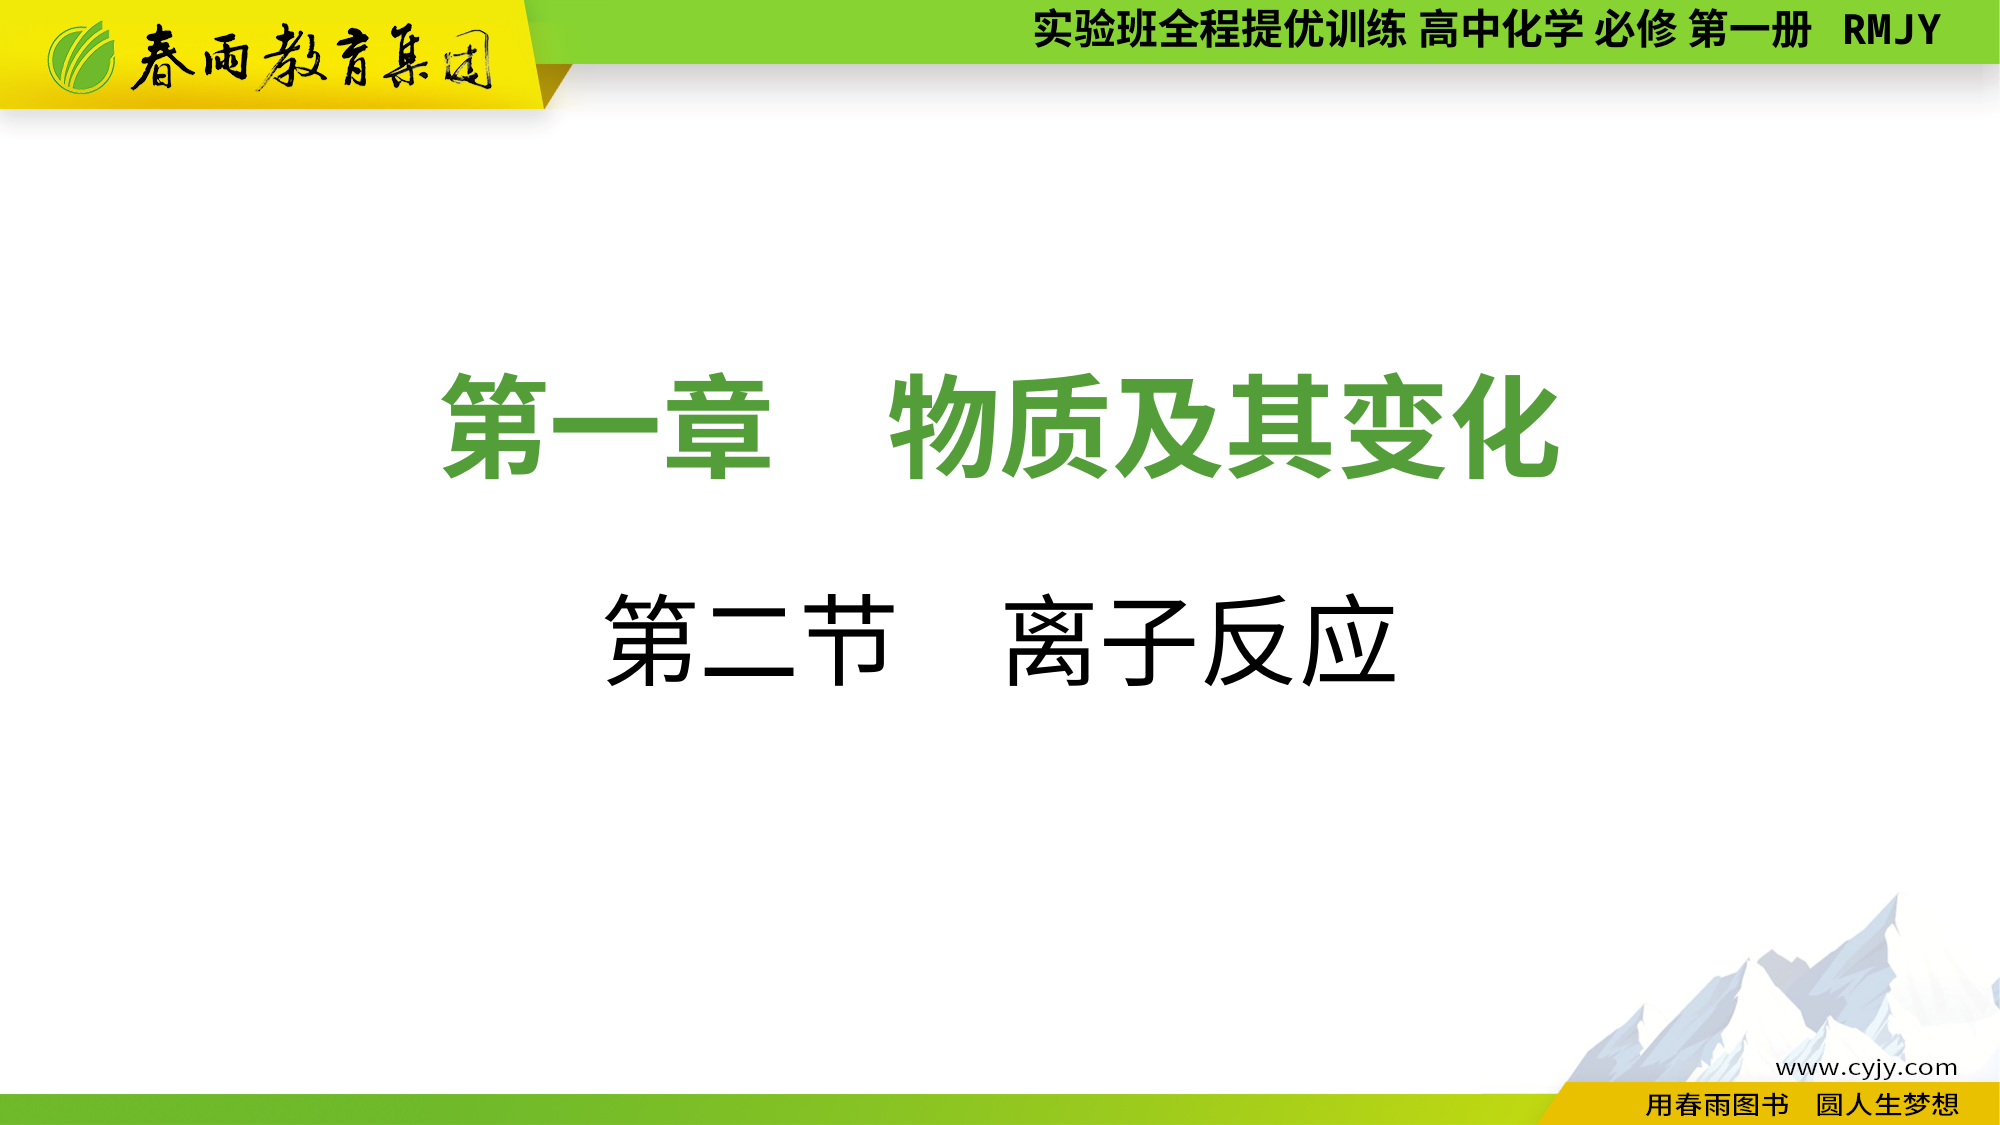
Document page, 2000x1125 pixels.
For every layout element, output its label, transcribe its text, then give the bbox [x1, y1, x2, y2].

picture [0, 0, 2000, 1125]
text_box 第二节 离子反应 [54, 511, 1946, 706]
text_box 第一章 物质及其变化 [54, 282, 1946, 500]
